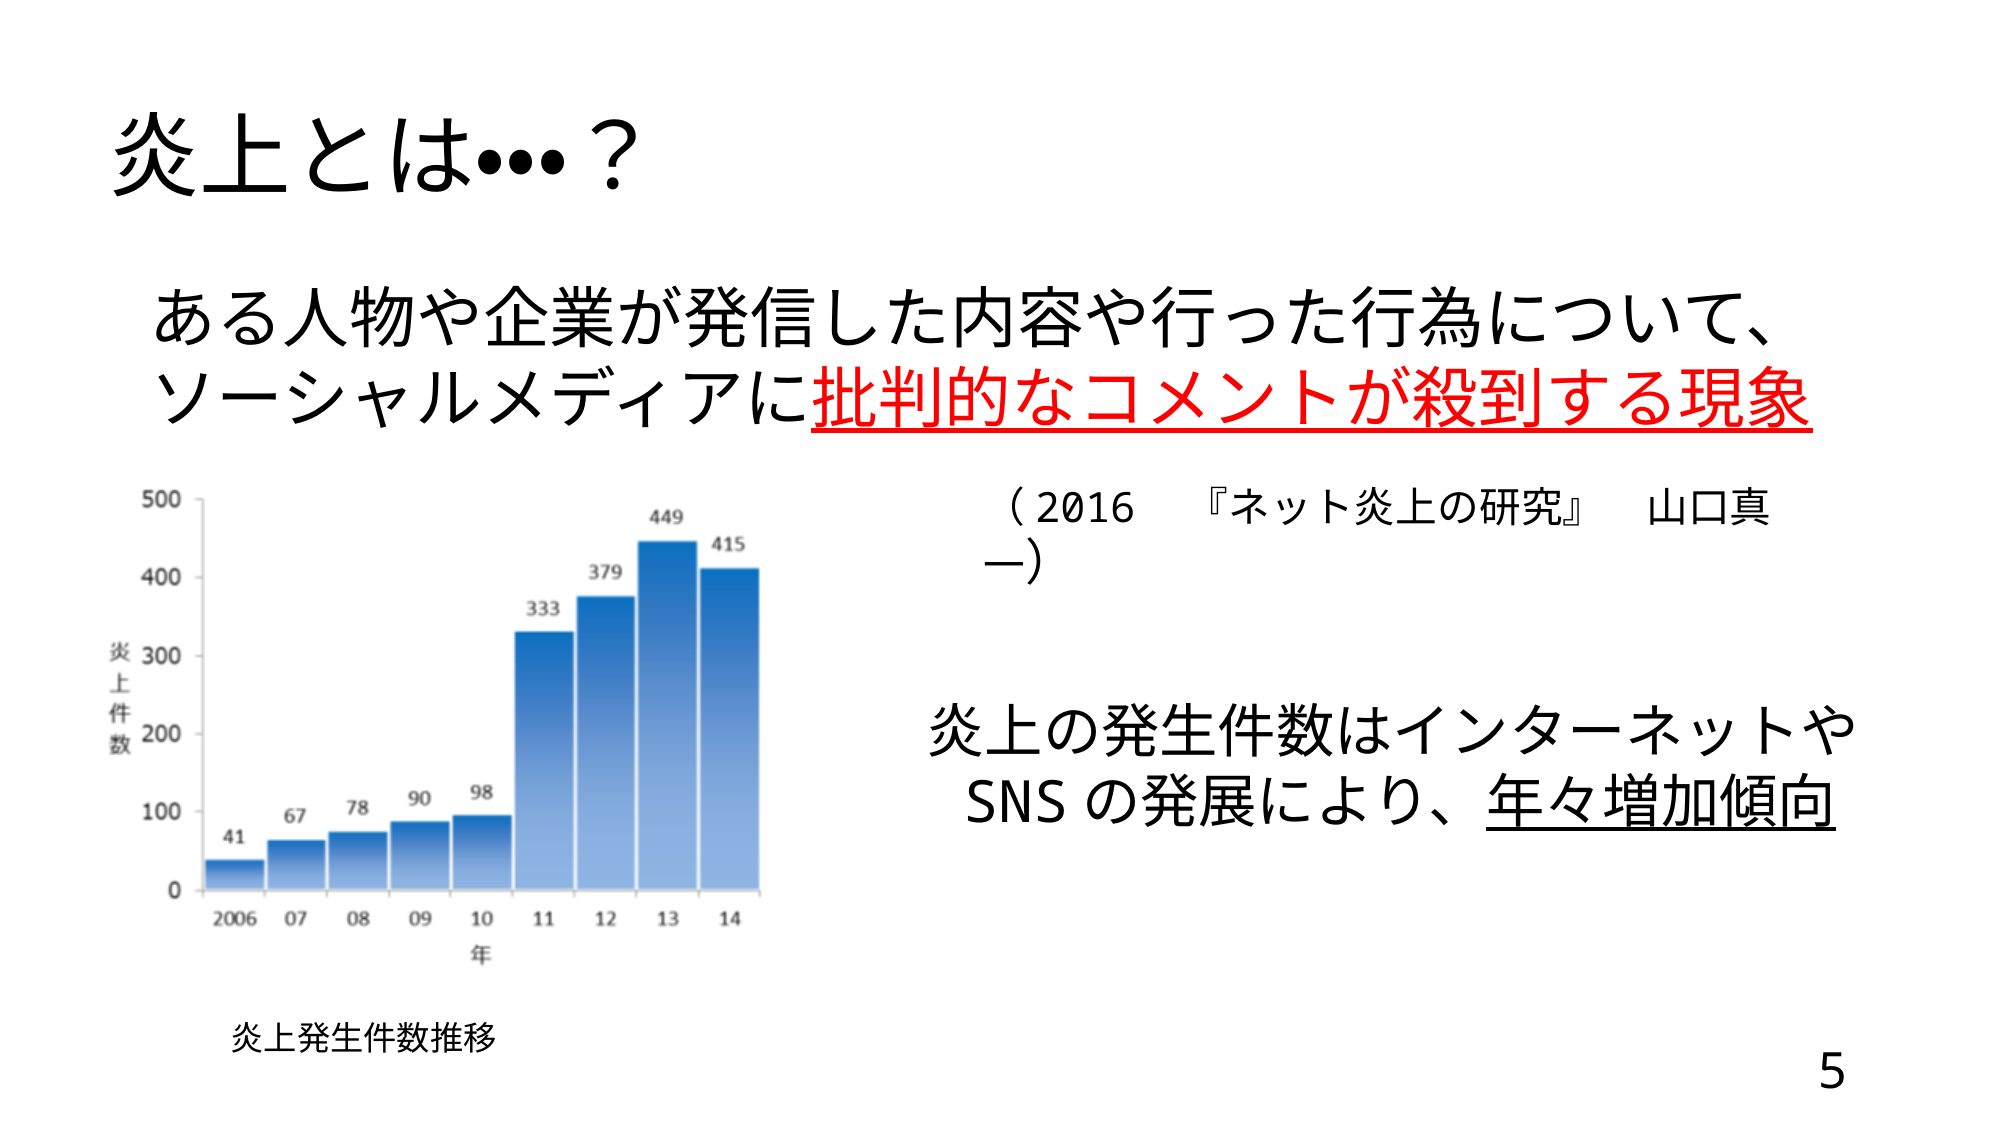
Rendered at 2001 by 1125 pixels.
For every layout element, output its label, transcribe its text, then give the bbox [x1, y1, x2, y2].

slide_number 5 [1412, 1042, 1863, 1103]
text_box 炎上発生件数推移 [216, 1009, 678, 1065]
title 炎上とは・・・？ [93, 51, 1819, 268]
picture [77, 476, 785, 1001]
text_box 炎上の発生件数はインターネットやSNSの発展により、年々増加傾向 [868, 686, 1931, 842]
text_box ある人物や企業が発信した内容や行った行為について、 ソーシャルメディアに批判的なコメントが殺到する現象 [93, 268, 1870, 524]
text_box （2016 『ネット炎上の研究』 山口真一） [968, 473, 1870, 599]
